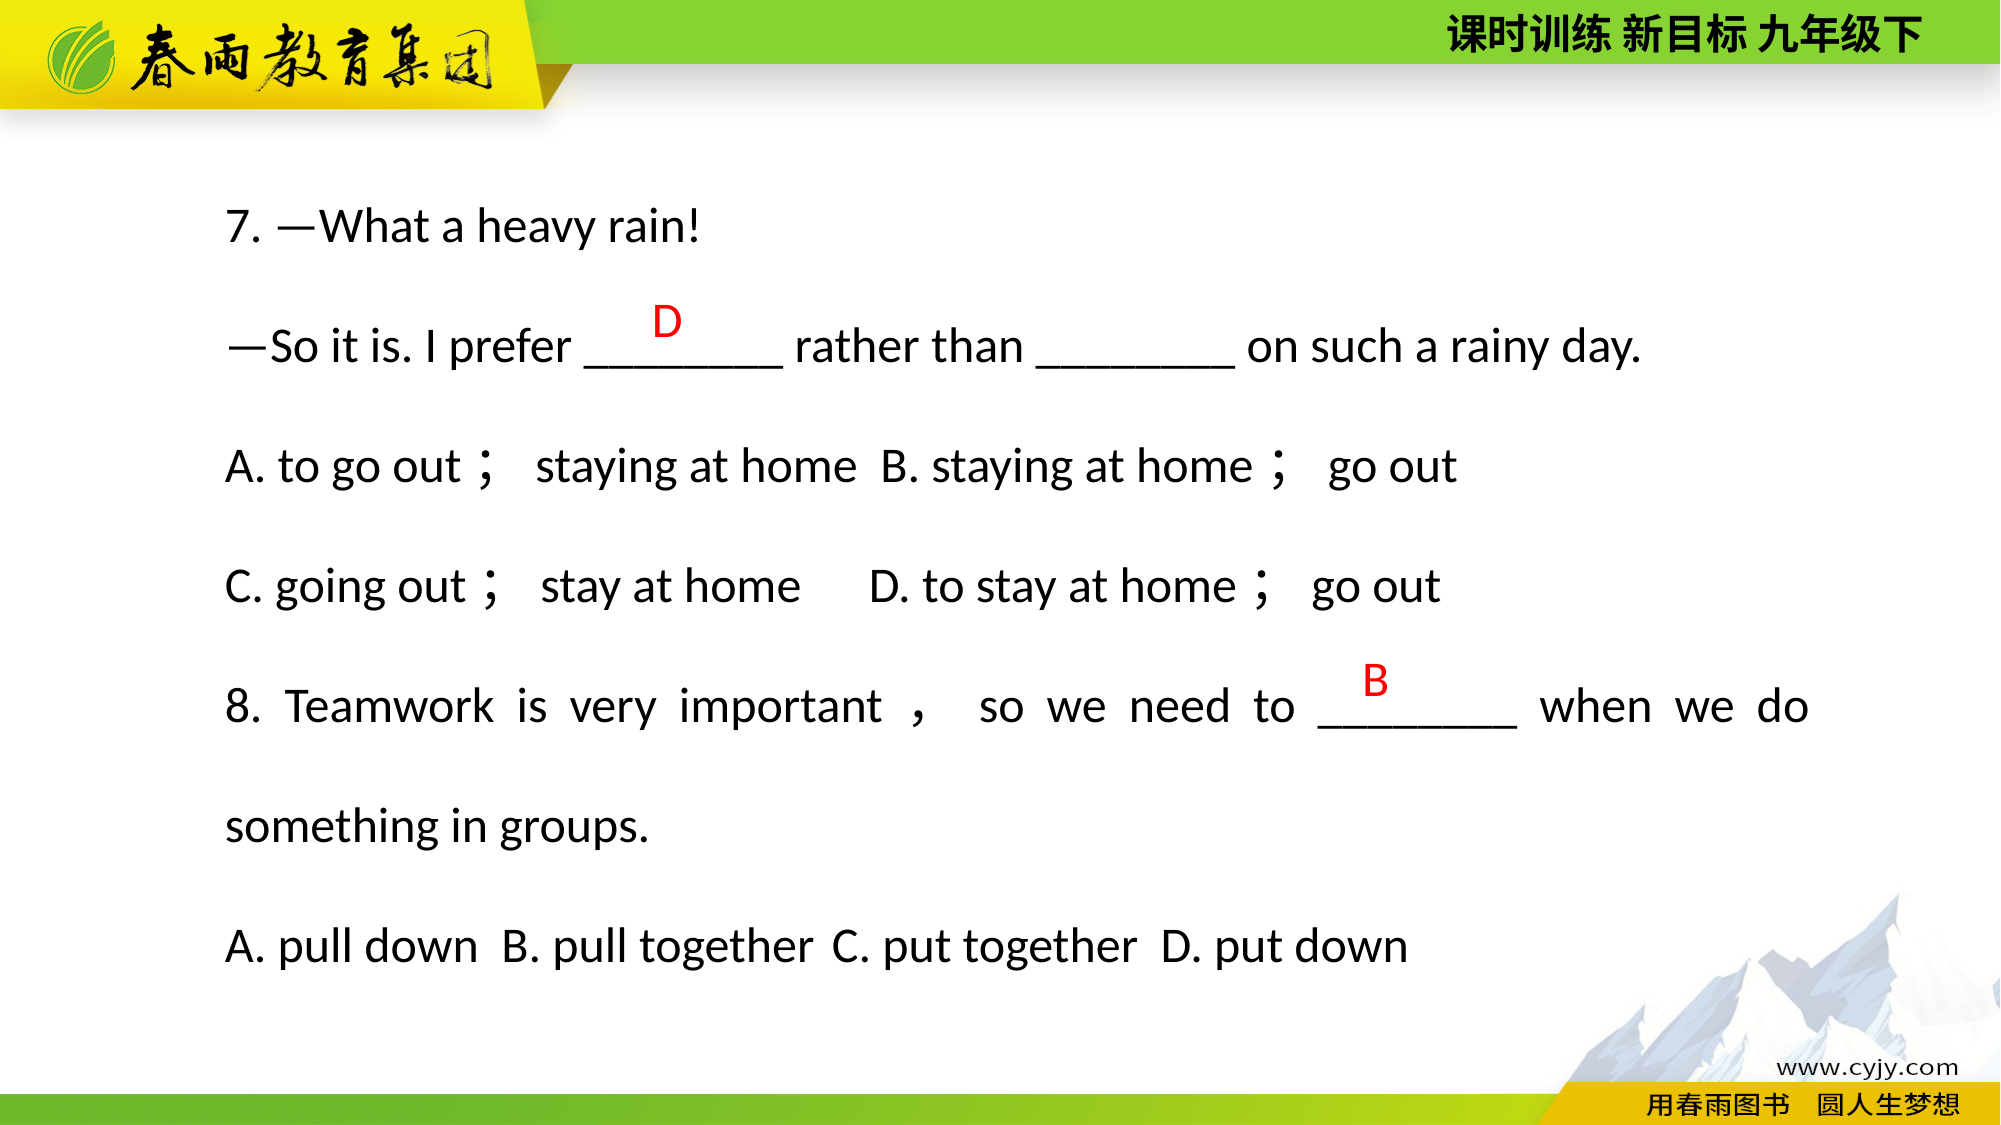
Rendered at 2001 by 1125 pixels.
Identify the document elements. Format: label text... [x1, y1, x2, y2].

picture [0, 0, 2001, 1125]
text_box 7. —What a heavy rain! —So it is. I prefer ________ rather than ________ on such a rainy day. A. to go out；staying at home B. staying at home；go out C. going out；stay at home D. to stay at home；go out 8. Teamwork is very important，so we need to ________ when we do something in groups. A. pull down B. pull together C. put together D. put down [209, 124, 1825, 980]
text_box D [637, 280, 781, 356]
text_box B [1347, 639, 1405, 714]
